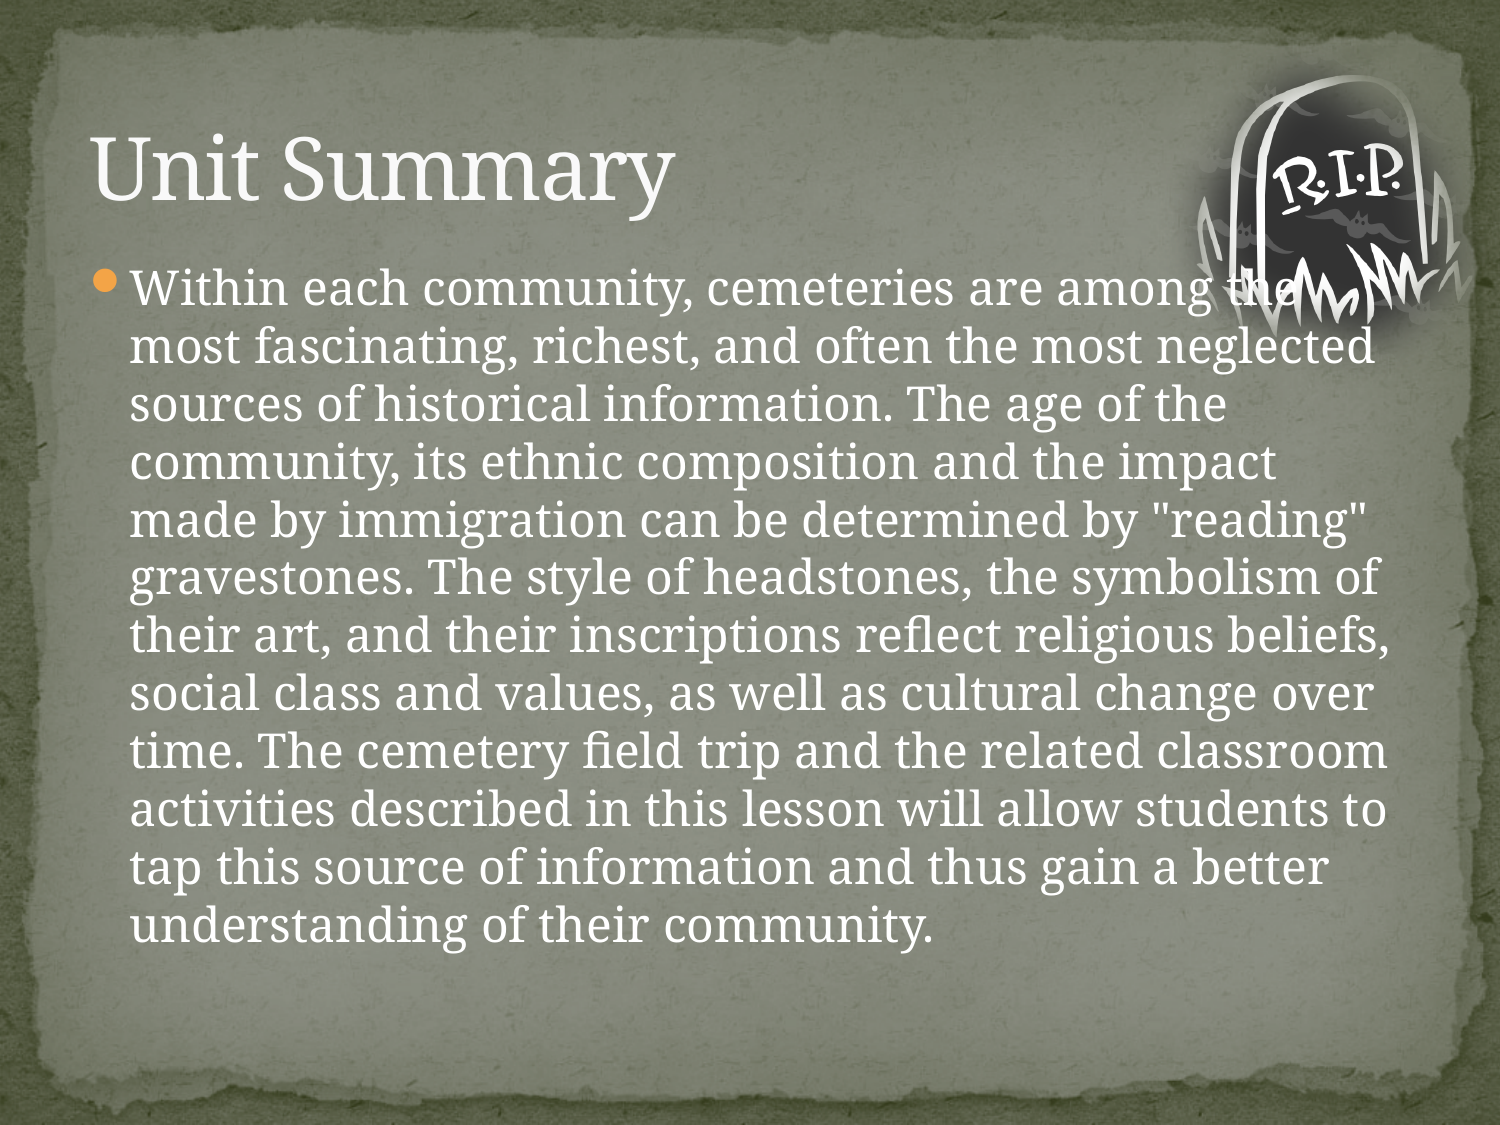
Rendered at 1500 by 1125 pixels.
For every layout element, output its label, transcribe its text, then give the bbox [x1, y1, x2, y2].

picture [1143, 14, 1500, 401]
title Unit Summary [74, 24, 1130, 225]
list Within each community, cemeteries are among the most fascinating, richest, and often the most neglected sources of historical information. The age of the community, its ethnic composition and the impact made by immigration can be determined by "reading" gravestones. The style of headstones, the symbolism of their art, and their inscriptions reflect religious beliefs, social class and values, as well as cultural change over time. The cemetery field trip and the related classroom activities described in this lesson will allow students to tap this source of information and thus gain a better understanding of their community. [75, 249, 1425, 1000]
